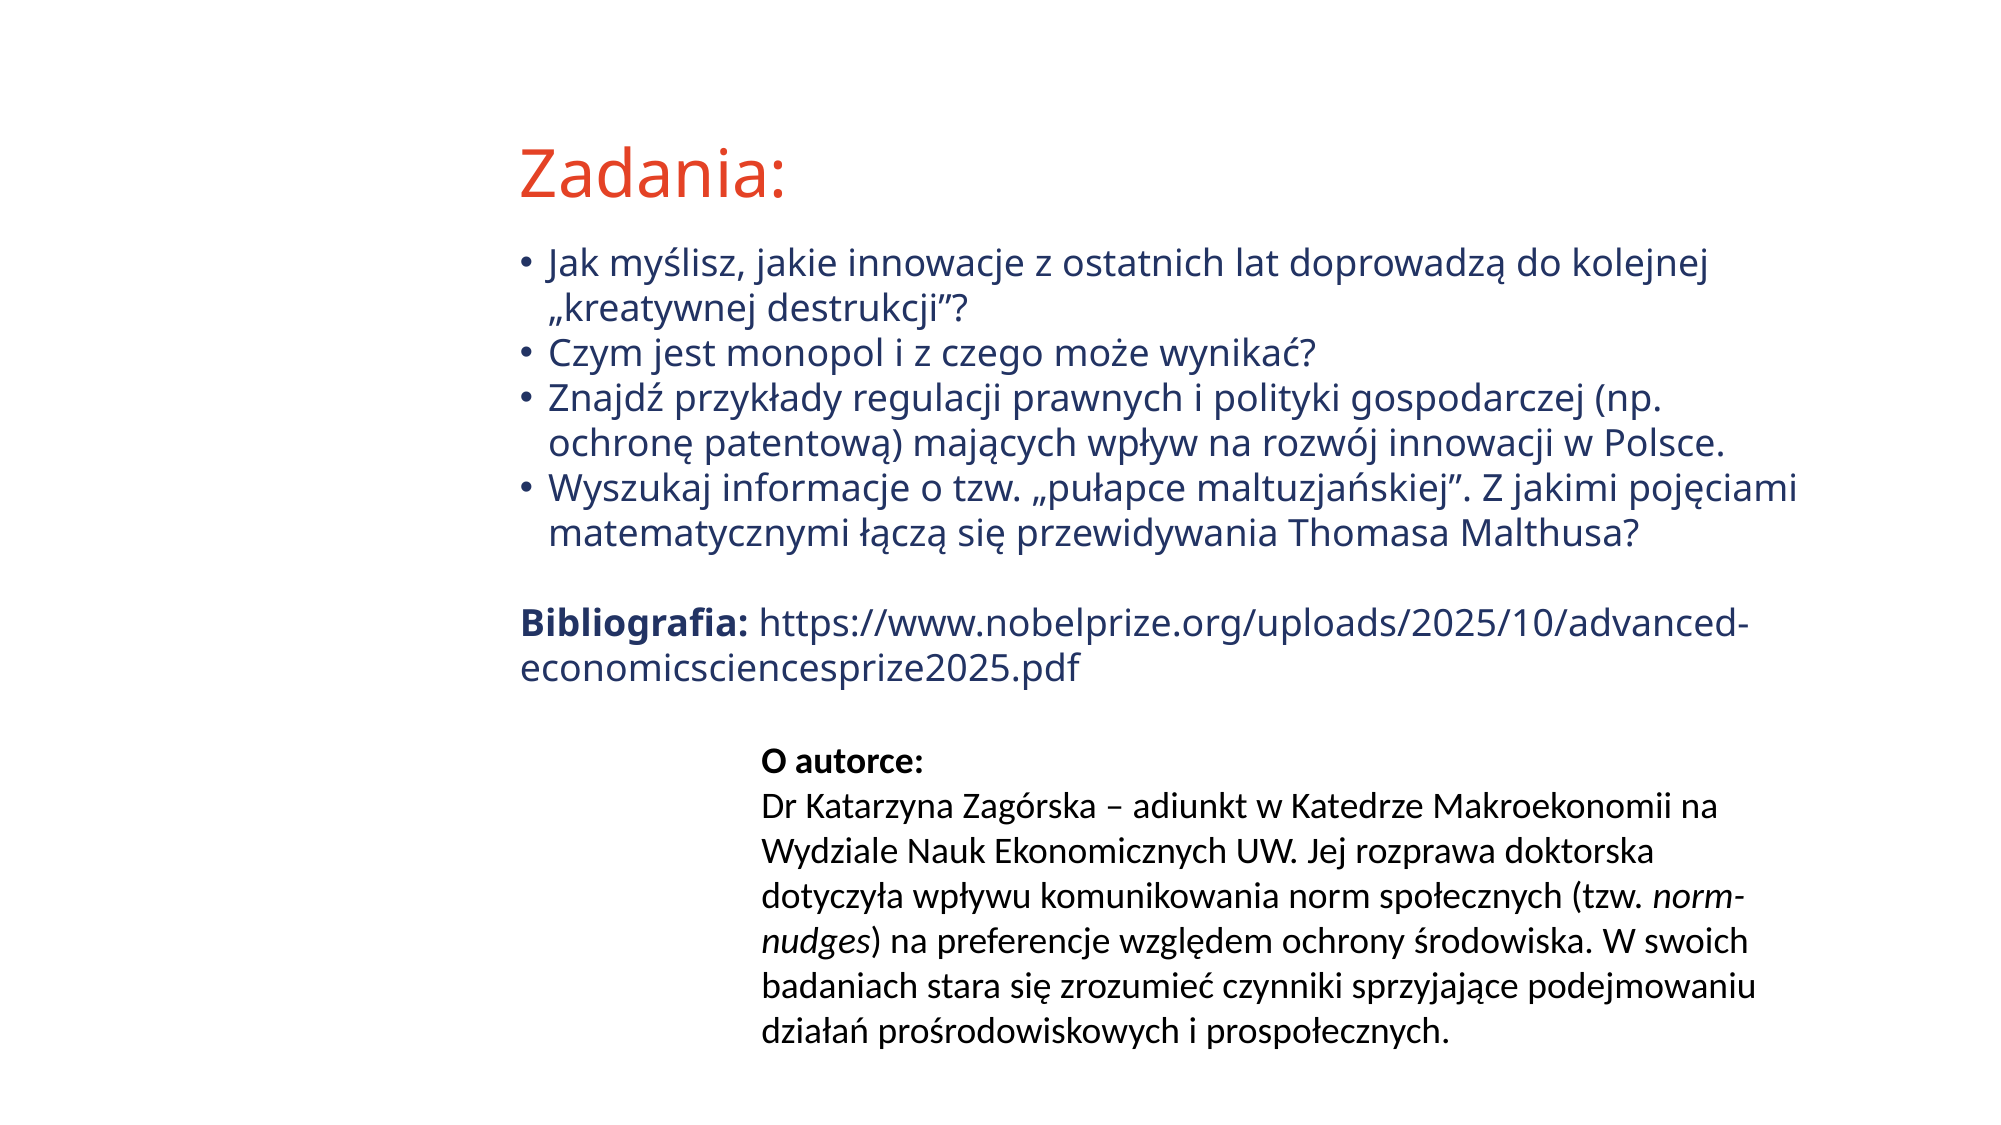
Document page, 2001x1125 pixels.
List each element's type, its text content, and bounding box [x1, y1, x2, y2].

text_box Jak myślisz, jakie innowacje z ostatnich lat doprowadzą do kolejnej „kreatywnej destrukcji”? Czym jest monopol i z czego może wynikać? Znajdź przykłady regulacji prawnych i polityki gospodarczej (np. ochronę patentową) mających wpływ na rozwój innowacji w Polsce. Wyszukaj informacje o tzw. „pułapce maltuzjańskiej”. Z jakimi pojęciami matematycznymi łączą się przewidywania Thomasa Malthusa? Bibliografia: https://www.nobelprize.org/uploads/2025/10/advanced-economicsciencesprize2025.pdf [505, 231, 1817, 697]
text_box O autorce: Dr Katarzyna Zagórska – adiunkt w Katedrze Makroekonomii na Wydziale Nauk Ekonomicznych UW. Jej rozprawa doktorska dotyczyła wpływu komunikowania norm społecznych (tzw. norm-nudges) na preferencje względem ochrony środowiska. W swoich badaniach stara się zrozumieć czynniki sprzyjające podejmowaniu działań prośrodowiskowych i prospołecznych. [746, 683, 1802, 1059]
text_box Zadania: [505, 123, 1977, 219]
